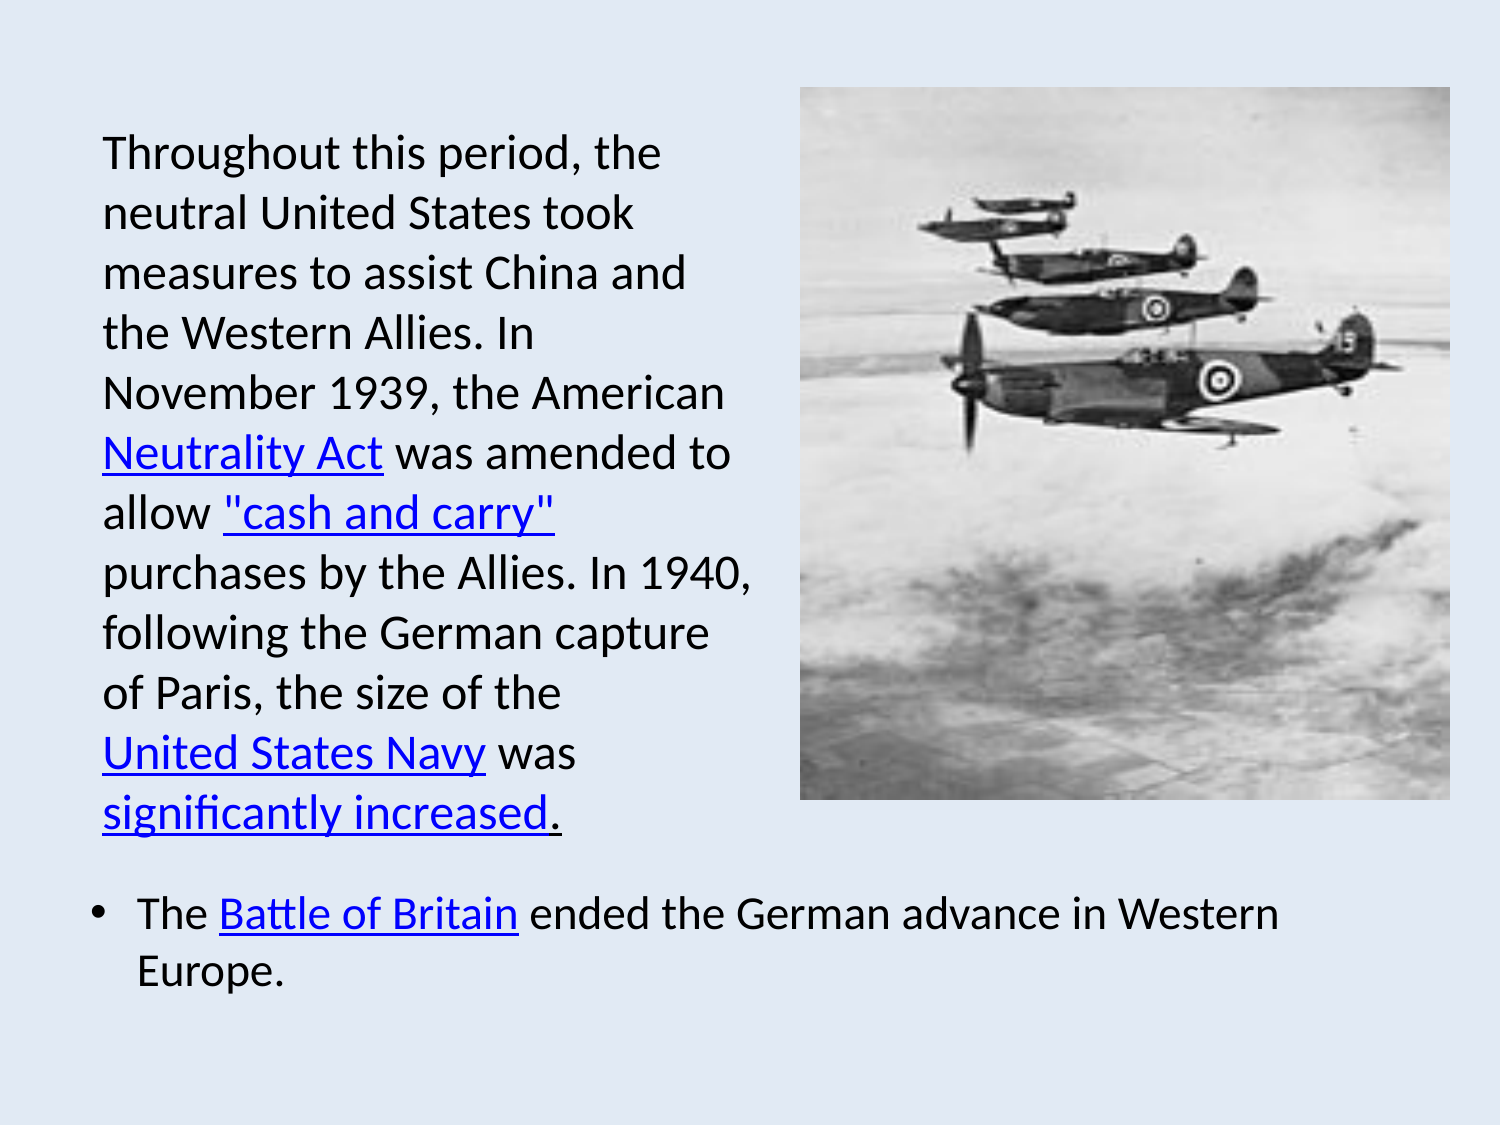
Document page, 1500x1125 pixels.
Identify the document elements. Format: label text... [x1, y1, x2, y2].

picture [799, 87, 1451, 801]
list The Battle of Britain ended the German advance in Western Europe. [75, 875, 1425, 1005]
text_box Throughout this period, the neutral United States took measures to assist China and the Western Allies. In November 1939, the American Neutrality Act was amended to allow "cash and carry" purchases by the Allies. In 1940, following the German capture of Paris, the size of the United States Navy was significantly increased. [87, 112, 775, 848]
